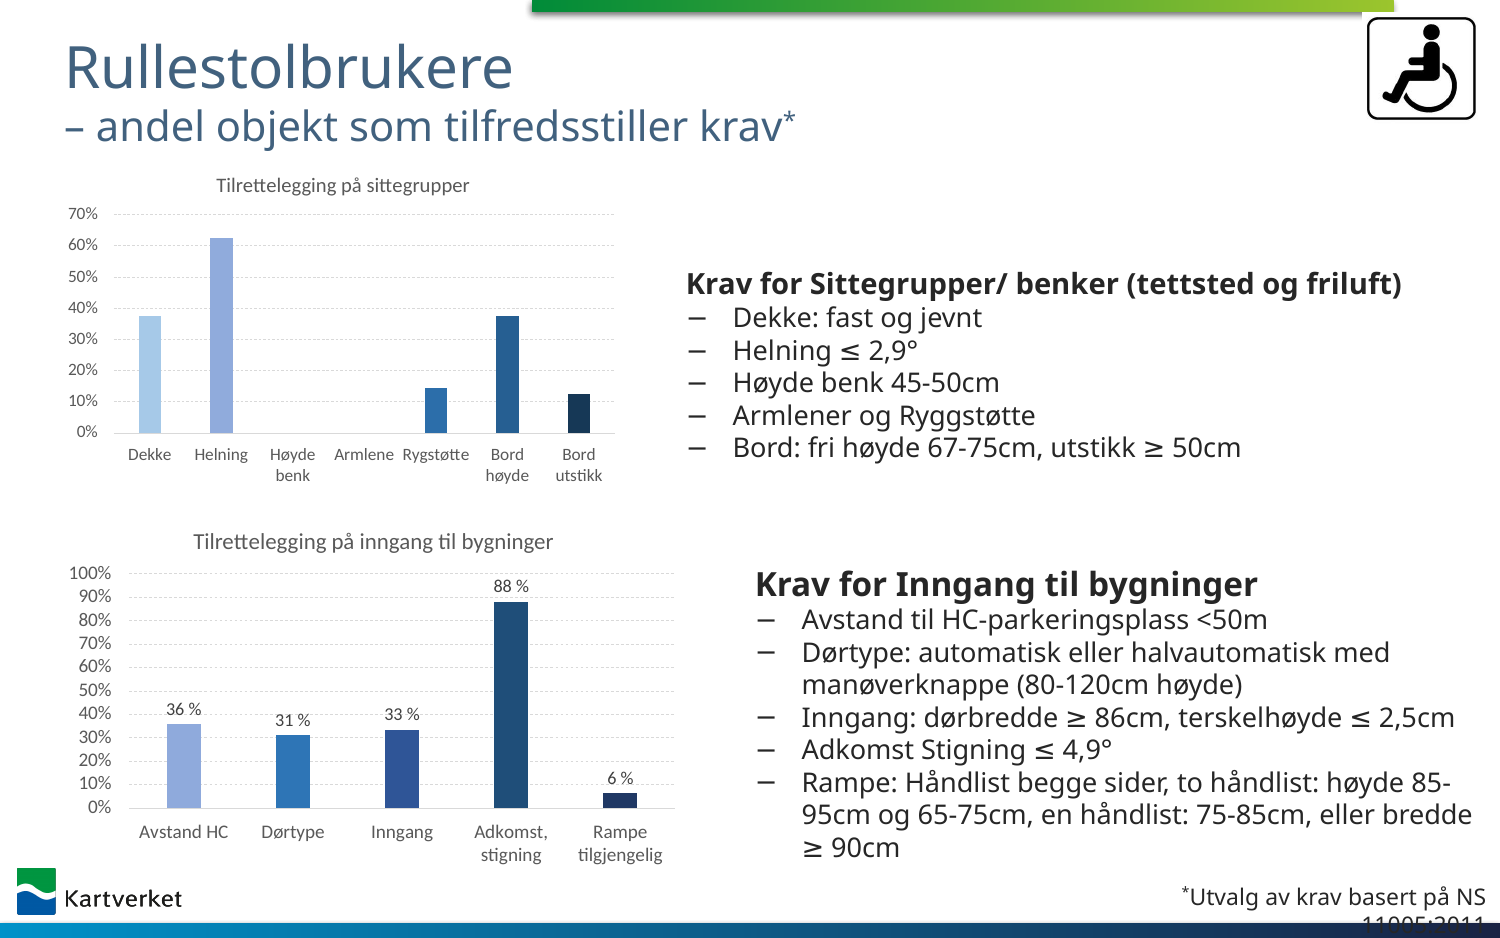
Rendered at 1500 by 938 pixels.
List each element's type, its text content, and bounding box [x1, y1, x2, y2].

picture [62, 520, 686, 874]
text_box *Utvalg av krav basert på NS 11005:2011 [1068, 873, 1500, 938]
picture [62, 166, 625, 492]
text_box Krav for Sittegrupper/ benker (tettsted og friluft) Dekke: fast og jevnt Helning ≤ 2,9° Høyde benk 45-50cm Armlener og Ryggstøtte Bord: fri høyde 67-75cm, utstikk ≥ 50cm [670, 258, 1418, 471]
text_box Rullestolbrukere – andel objekt som tilfredsstiller krav* [49, 25, 1431, 158]
text_box Krav for Inngang til bygninger Avstand til HC-parkeringsplass <50m Dørtype: automatisk eller halvautomatisk med manøverknappe (80-120cm høyde) Inngang: dørbredde ≥ 86cm, terskelhøyde ≤ 2,5cm Adkomst Stigning ≤ 4,9° Rampe: Håndlist begge sider, to håndlist: høyde 85-95cm og 65-75cm, en håndlist: 75-85cm, eller bredde ≥ 90cm [740, 555, 1491, 870]
picture [1362, 12, 1481, 126]
